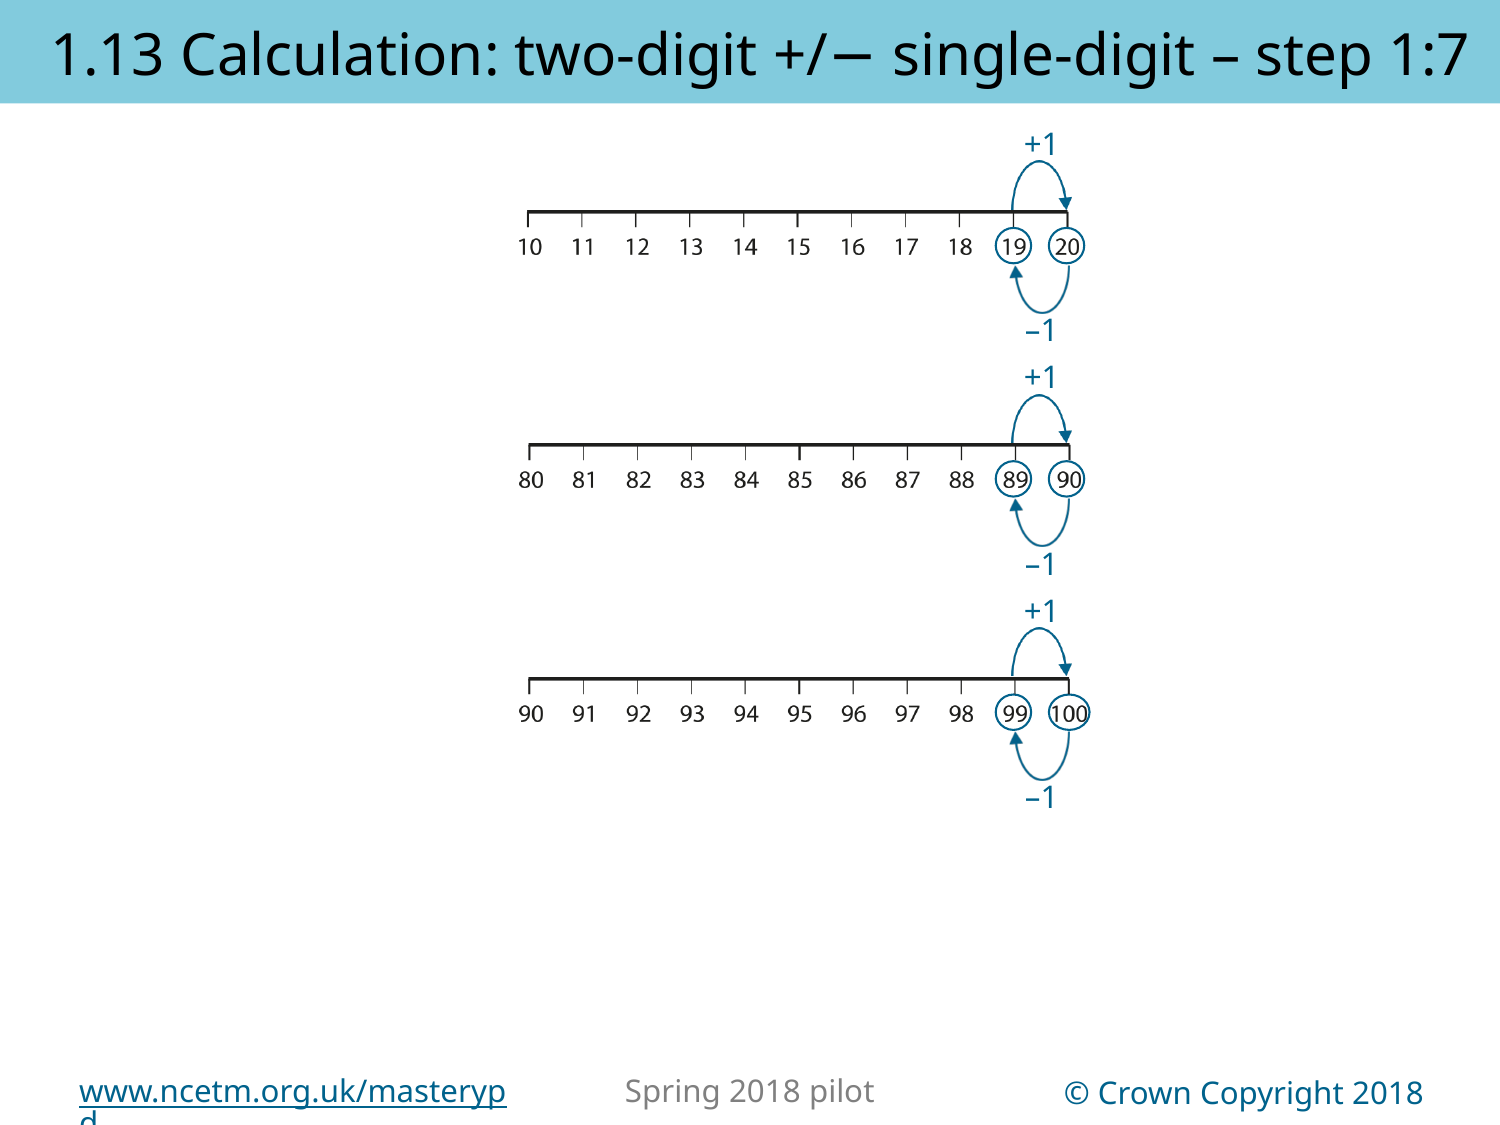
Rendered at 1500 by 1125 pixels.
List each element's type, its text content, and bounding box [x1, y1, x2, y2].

picture [1051, 696, 1087, 722]
picture [1045, 160, 1072, 197]
picture [518, 630, 1087, 722]
text_box –1 [1009, 781, 1074, 822]
picture [1016, 731, 1070, 781]
picture [1011, 393, 1038, 432]
text_box –1 [1009, 313, 1074, 356]
picture [1051, 230, 1080, 255]
picture [1008, 264, 1070, 314]
picture [1008, 498, 1070, 547]
text_box –1 [1009, 547, 1074, 589]
picture [1011, 627, 1034, 665]
picture [1011, 160, 1034, 198]
picture [1041, 393, 1072, 430]
picture [998, 230, 1029, 255]
picture [998, 463, 1029, 489]
list 1.13 Calculation: two-digit +/− single-digit – step 1:7 [0, 0, 1500, 104]
picture [1008, 731, 1036, 781]
picture [518, 397, 1081, 489]
picture [518, 163, 1080, 255]
text_box +1 [1008, 583, 1075, 628]
picture [1051, 463, 1081, 489]
text_box +1 [1008, 116, 1075, 162]
picture [1045, 627, 1072, 663]
text_box +1 [1008, 350, 1075, 395]
picture [998, 696, 1029, 722]
